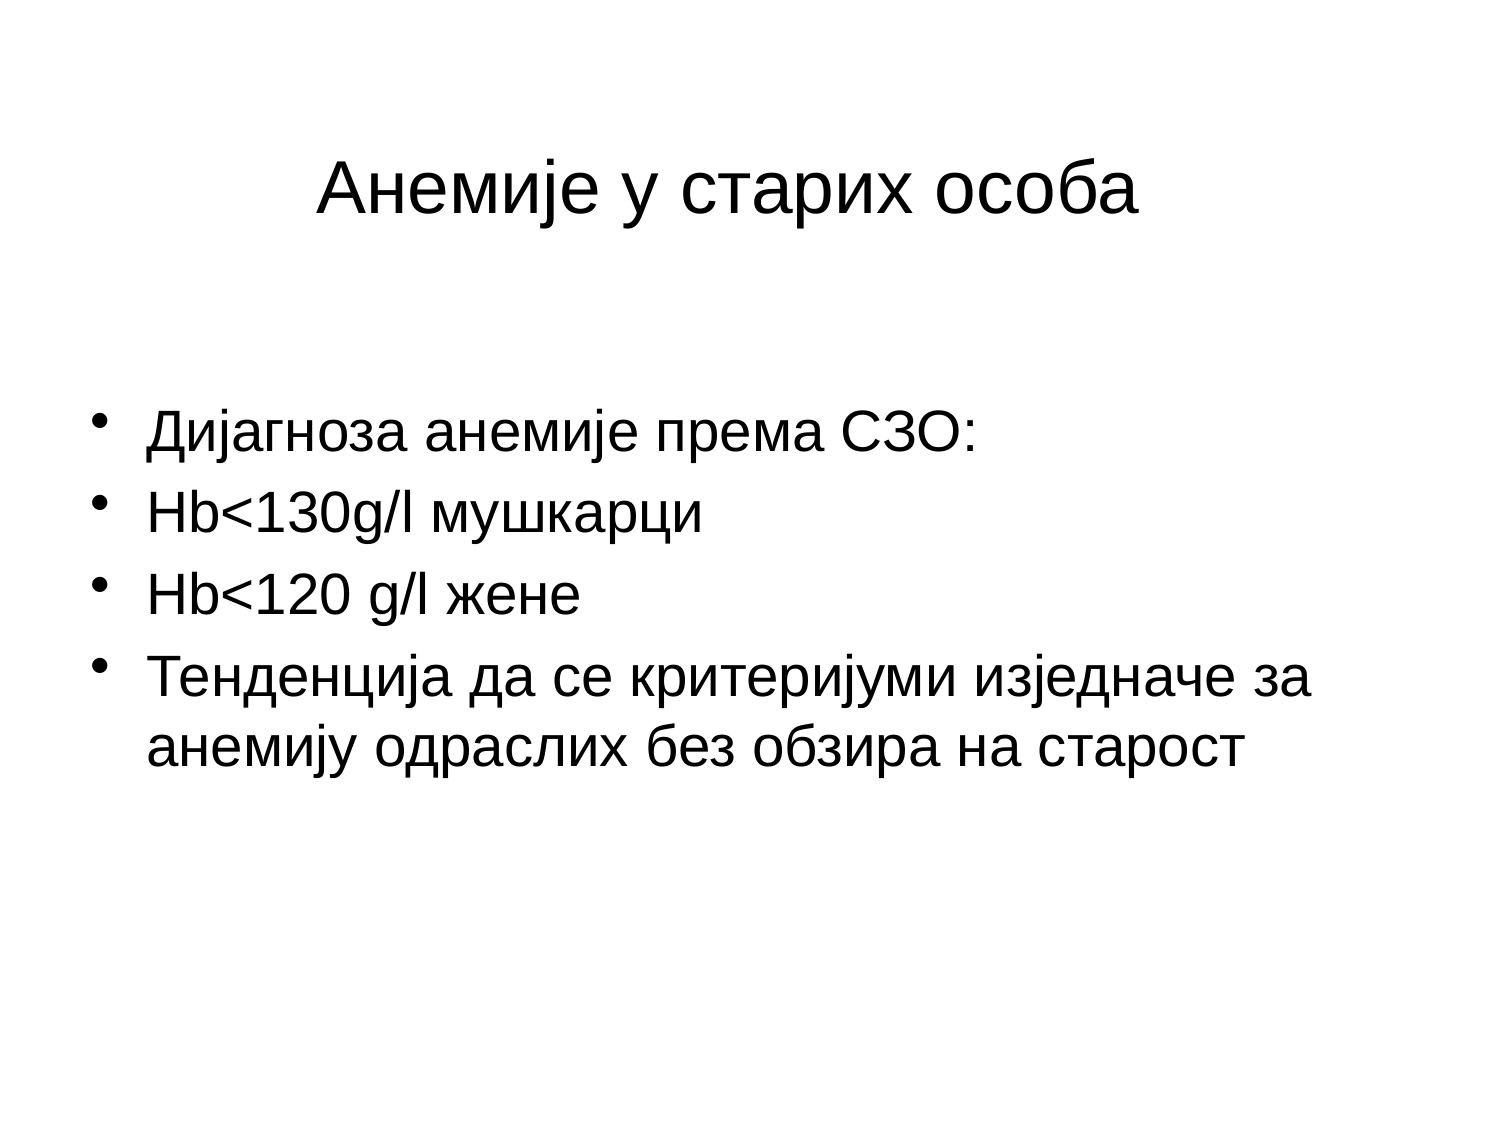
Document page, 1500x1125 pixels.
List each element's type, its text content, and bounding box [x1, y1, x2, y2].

list Дијагноза анемије према СЗО: Hb<130g/l мушкарци Hb<120 g/l жене Тенденција да се критеријуми изједначе за анемију одраслих без обзира на старост [75, 385, 1425, 910]
title Анемије у старих особа [53, 90, 1404, 278]
